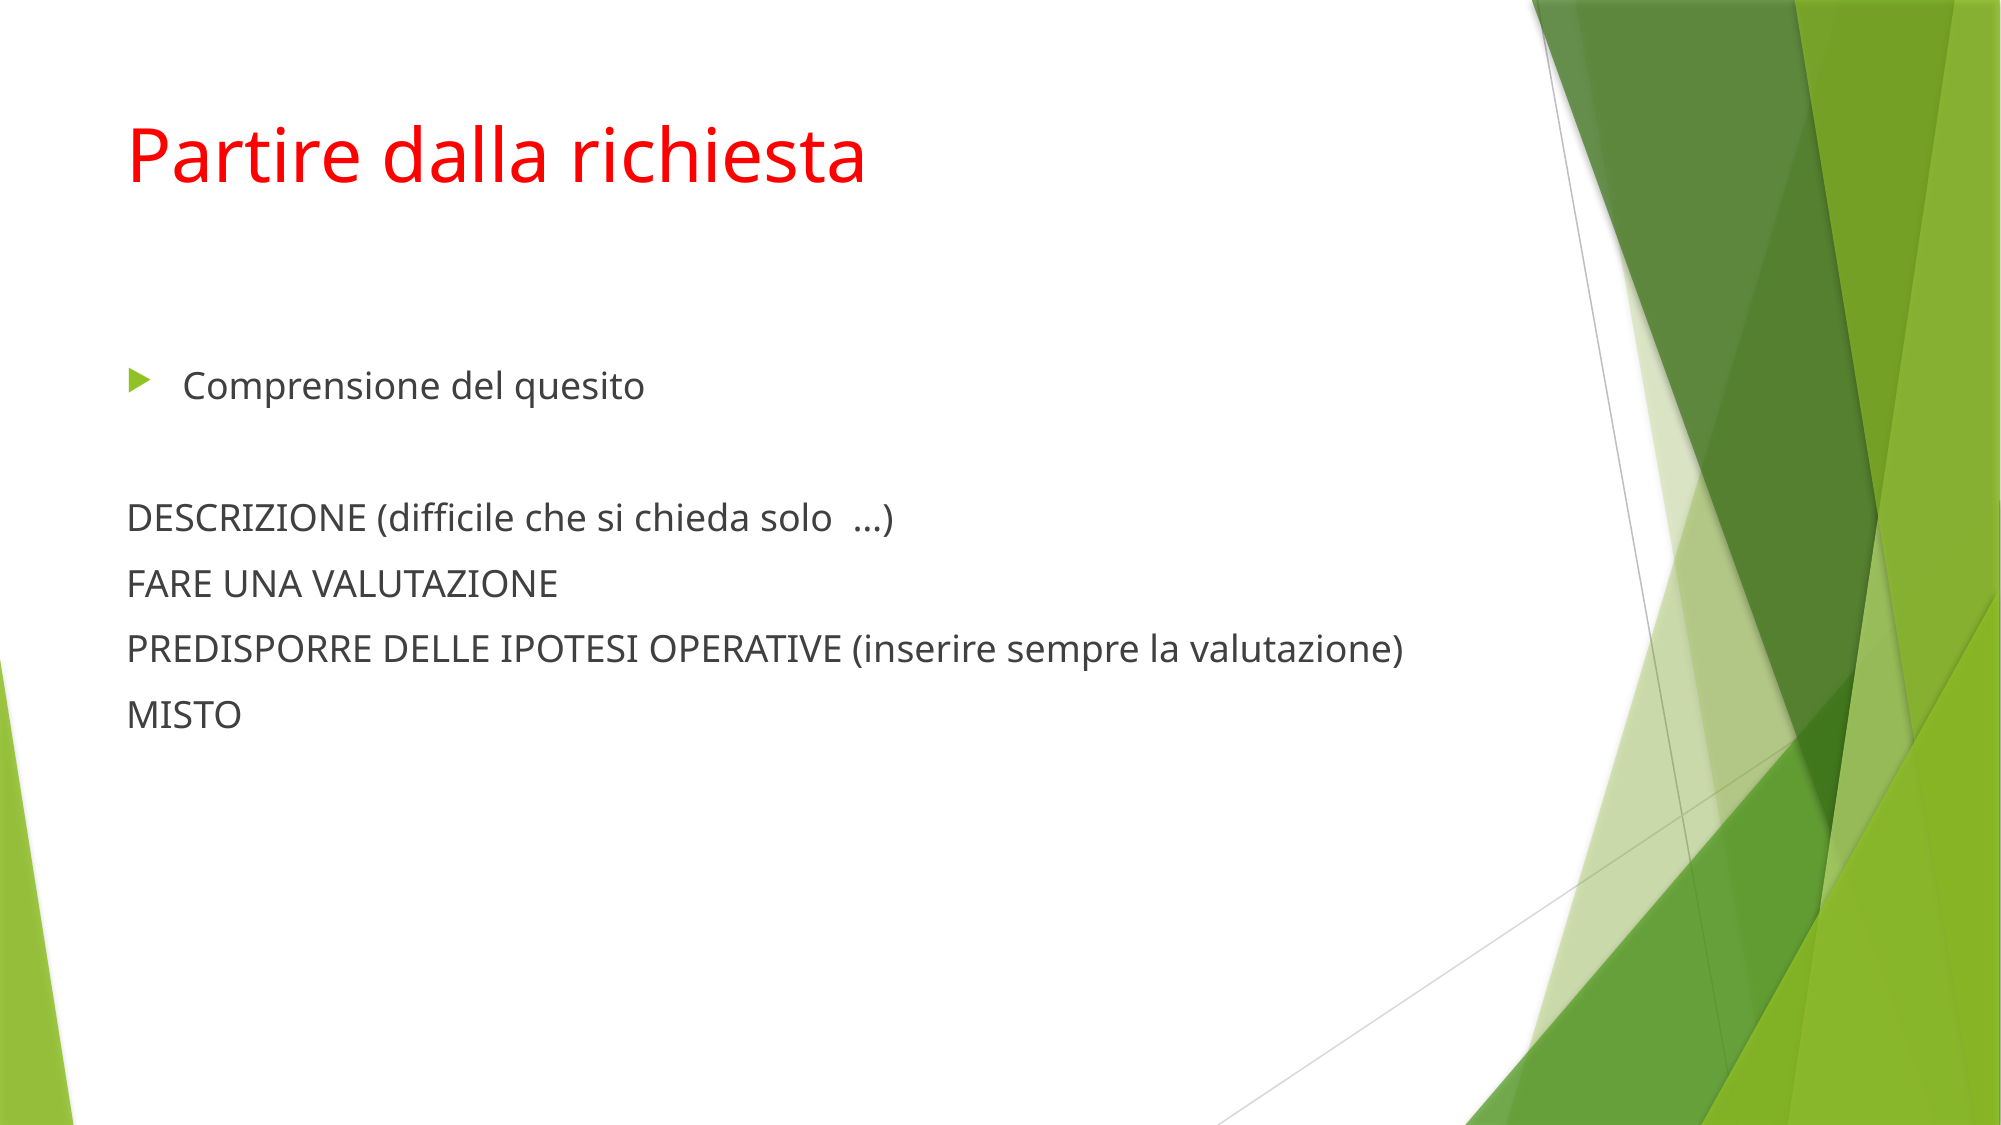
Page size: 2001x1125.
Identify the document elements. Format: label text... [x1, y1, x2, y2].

list Comprensione del quesito DESCRIZIONE (difficile che si chieda solo …) FARE UNA VALUTAZIONE PREDISPORRE DELLE IPOTESI OPERATIVE (inserire sempre la valutazione) MISTO [111, 354, 1522, 992]
title Partire dalla richiesta [111, 99, 1522, 317]
